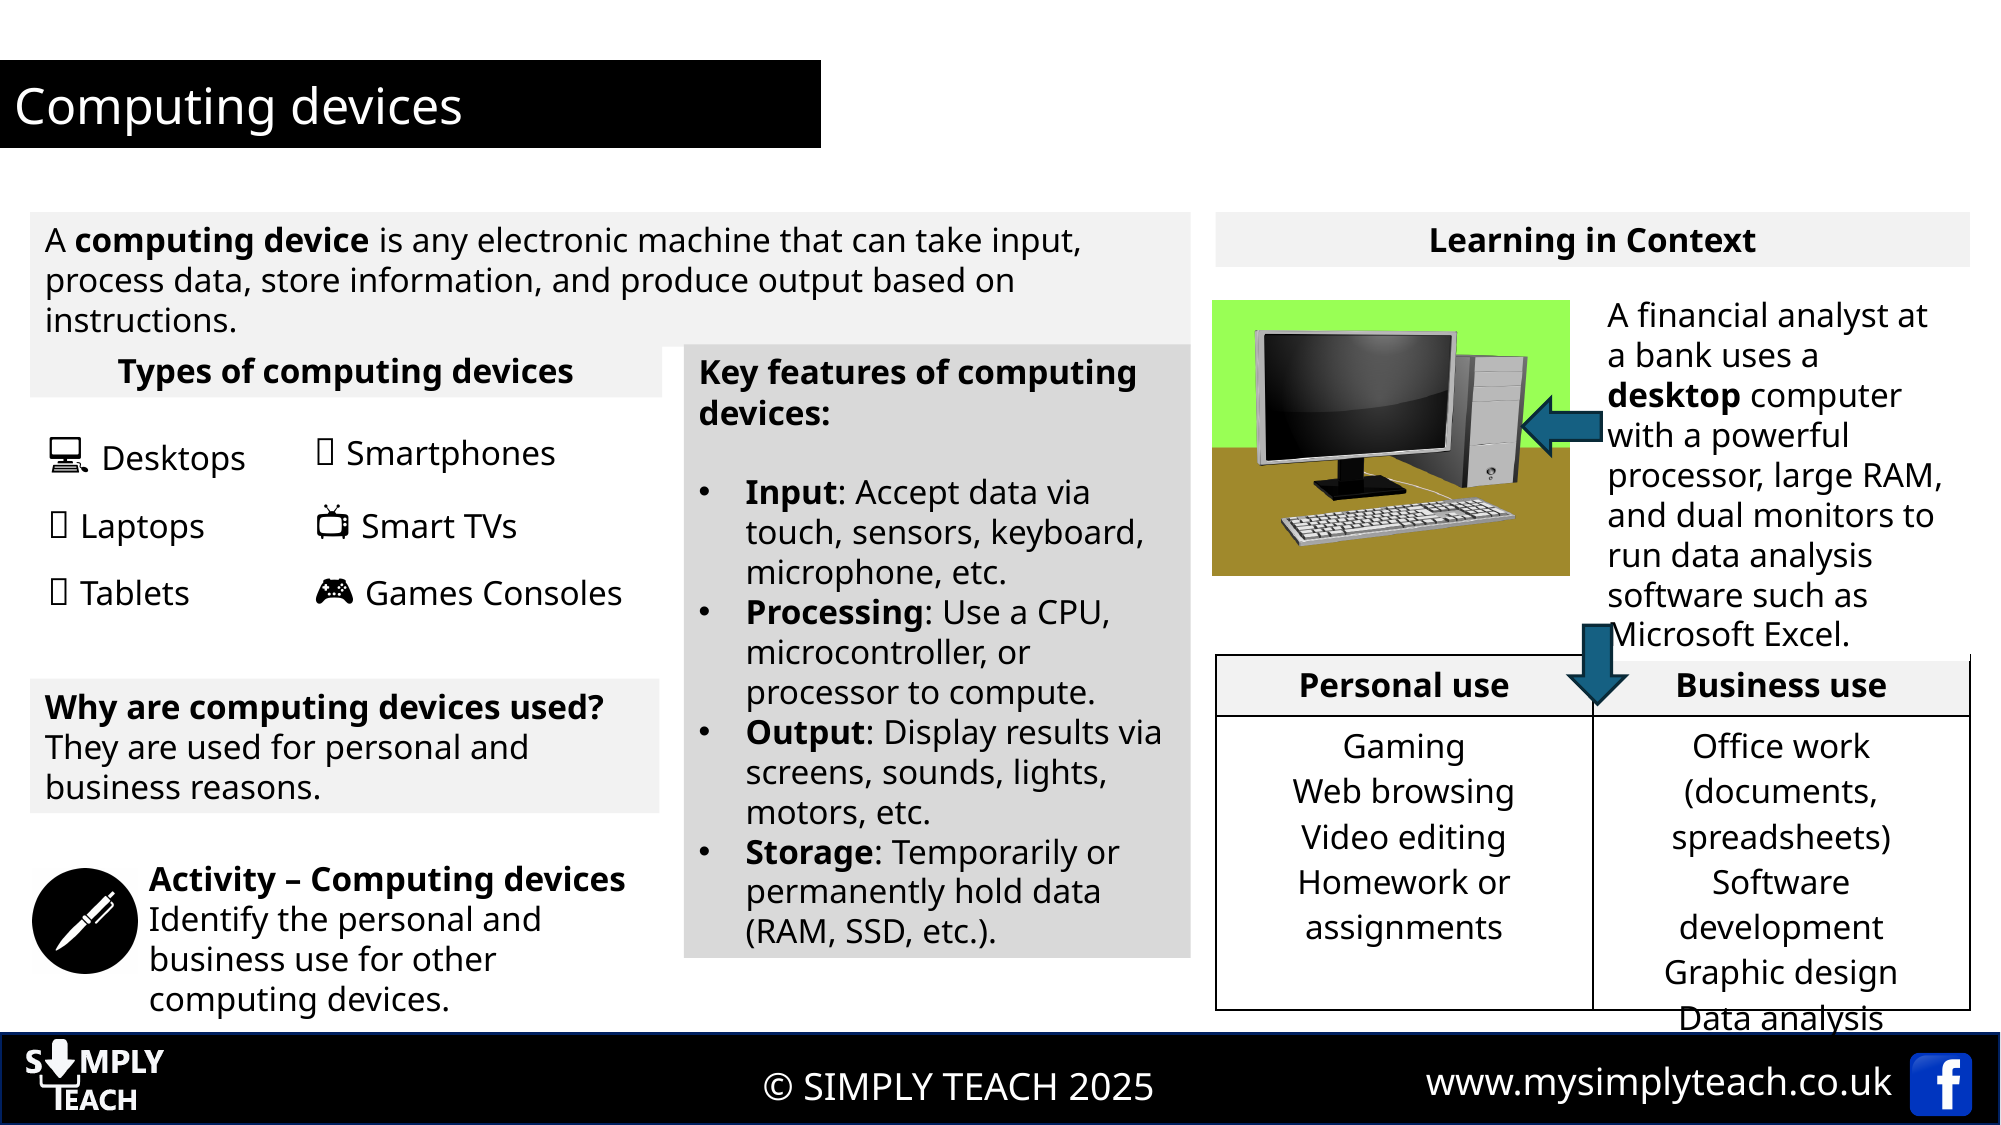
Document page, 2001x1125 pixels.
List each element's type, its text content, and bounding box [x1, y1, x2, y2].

text_box Why are computing devices used? They are used for personal and business reasons. [30, 678, 660, 814]
table_header Business use [1594, 661, 1969, 715]
table_header 💻 Desktops [33, 418, 299, 491]
text_box Learning in Context [1215, 212, 1970, 267]
table_cell 💼 Laptops [33, 491, 299, 558]
picture [32, 868, 138, 974]
table_header 📲 Smartphones [299, 418, 662, 491]
picture [1907, 1050, 1975, 1119]
text_box Key features of computing devices: Input: Accept data via touch, sensors, keyboard, microphone, etc. Processing: Use a CPU, microcontroller, or processor to compute. Output: Display results via screens, sounds, lights, motors, etc. Storage: Temporarily or permanently hold data (RAM, SSD, etc.). [683, 344, 1191, 958]
picture [1211, 300, 1570, 577]
table_cell 📺 Smart TVs [299, 491, 662, 558]
text_box [1565, 623, 1630, 707]
text_box A computing device is any electronic machine that can take input, process data, store information, and produce output based on instructions. [30, 212, 1191, 347]
text_box A financial analyst at a bank uses a desktop computer with a powerful processor, large RAM, and dual monitors to run data analysis software such as Microsoft Excel. [1592, 286, 1970, 661]
text_box Activity – Computing devices Identify the personal and business use for other computing devices. [134, 850, 659, 1025]
text_box Types of computing devices [30, 342, 663, 398]
table_cell 🎮 Games Consoles [299, 558, 662, 625]
table_cell Gaming Web browsing Video editing Homework or assignments [1217, 717, 1592, 1009]
table_header Personal use [1217, 656, 1592, 715]
table_cell Office work (documents, spreadsheets) Software development Graphic design Data analysis [1594, 717, 1969, 1009]
text_box Computing devices [0, 60, 821, 148]
text_box [1570, 410, 1603, 442]
picture [15, 1033, 182, 1122]
table_cell 📱 Tablets [33, 558, 299, 625]
